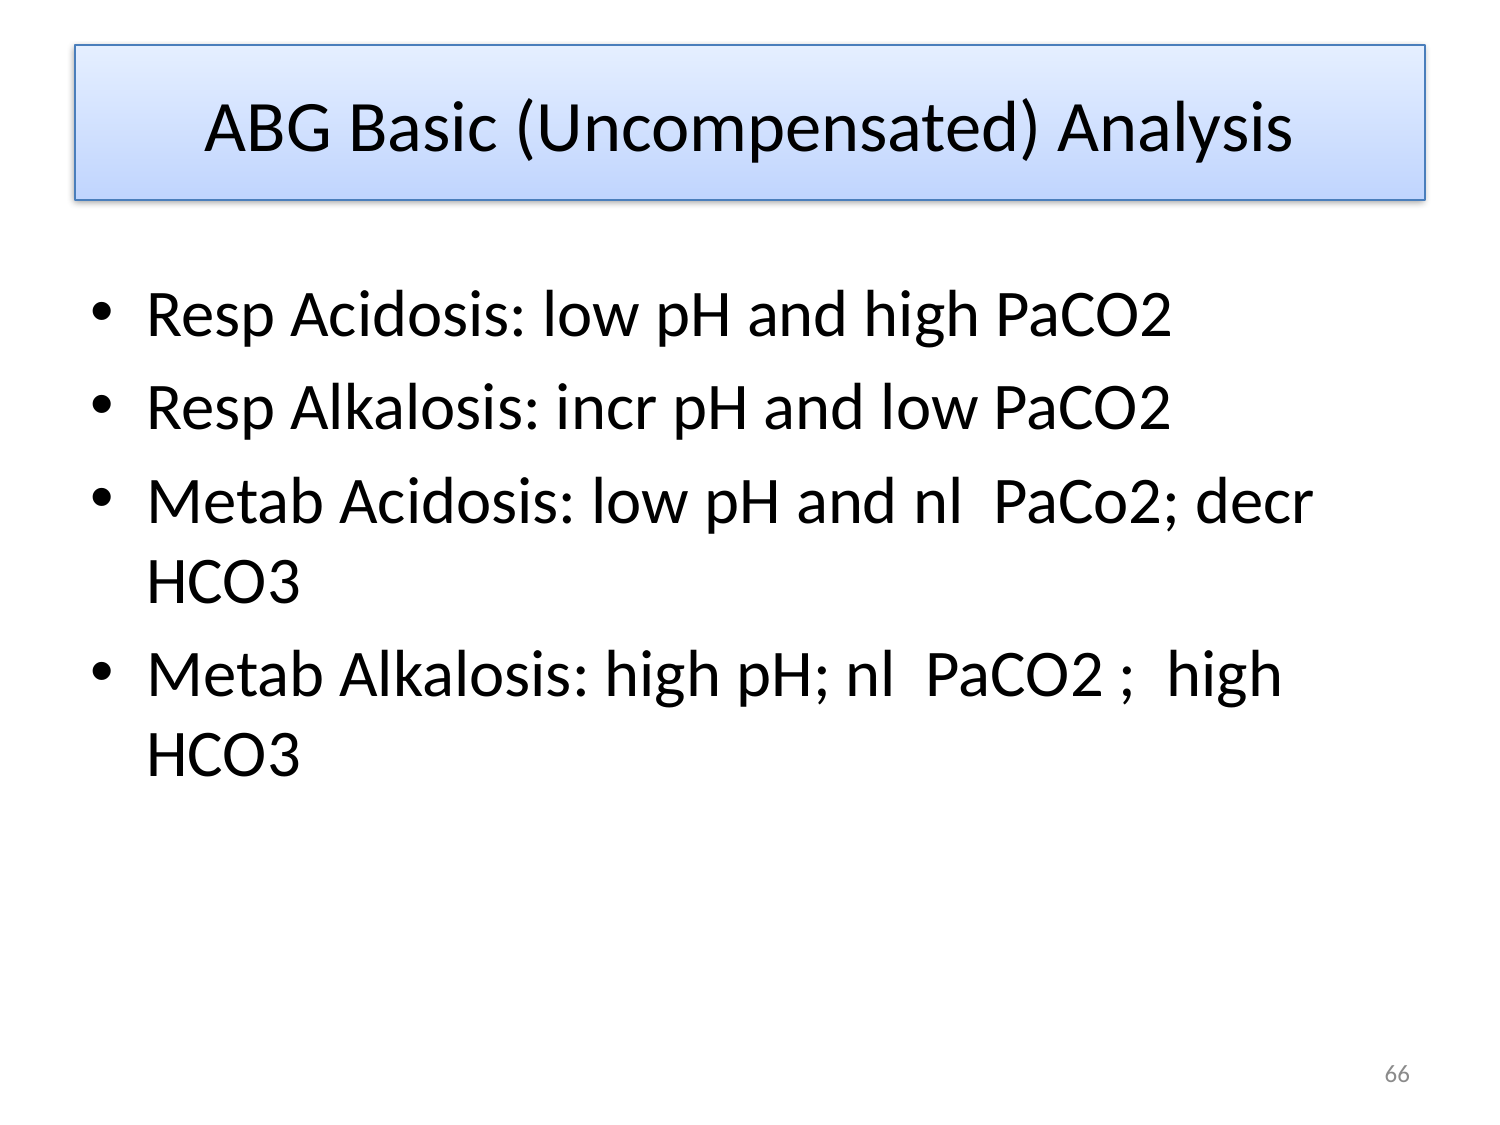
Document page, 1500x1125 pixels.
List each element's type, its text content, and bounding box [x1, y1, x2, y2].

slide_number 66 [1074, 1042, 1425, 1103]
title ABG Basic (Uncompensated) Analysis [74, 44, 1426, 201]
list Resp Acidosis: low pH and high PaCO2 Resp Alkalosis: incr pH and low PaCO2 Metab Acidosis: low pH and nl PaCo2; decr HCO3 Metab Alkalosis: high pH; nl PaCO2 ; high HCO3 [75, 262, 1425, 1005]
